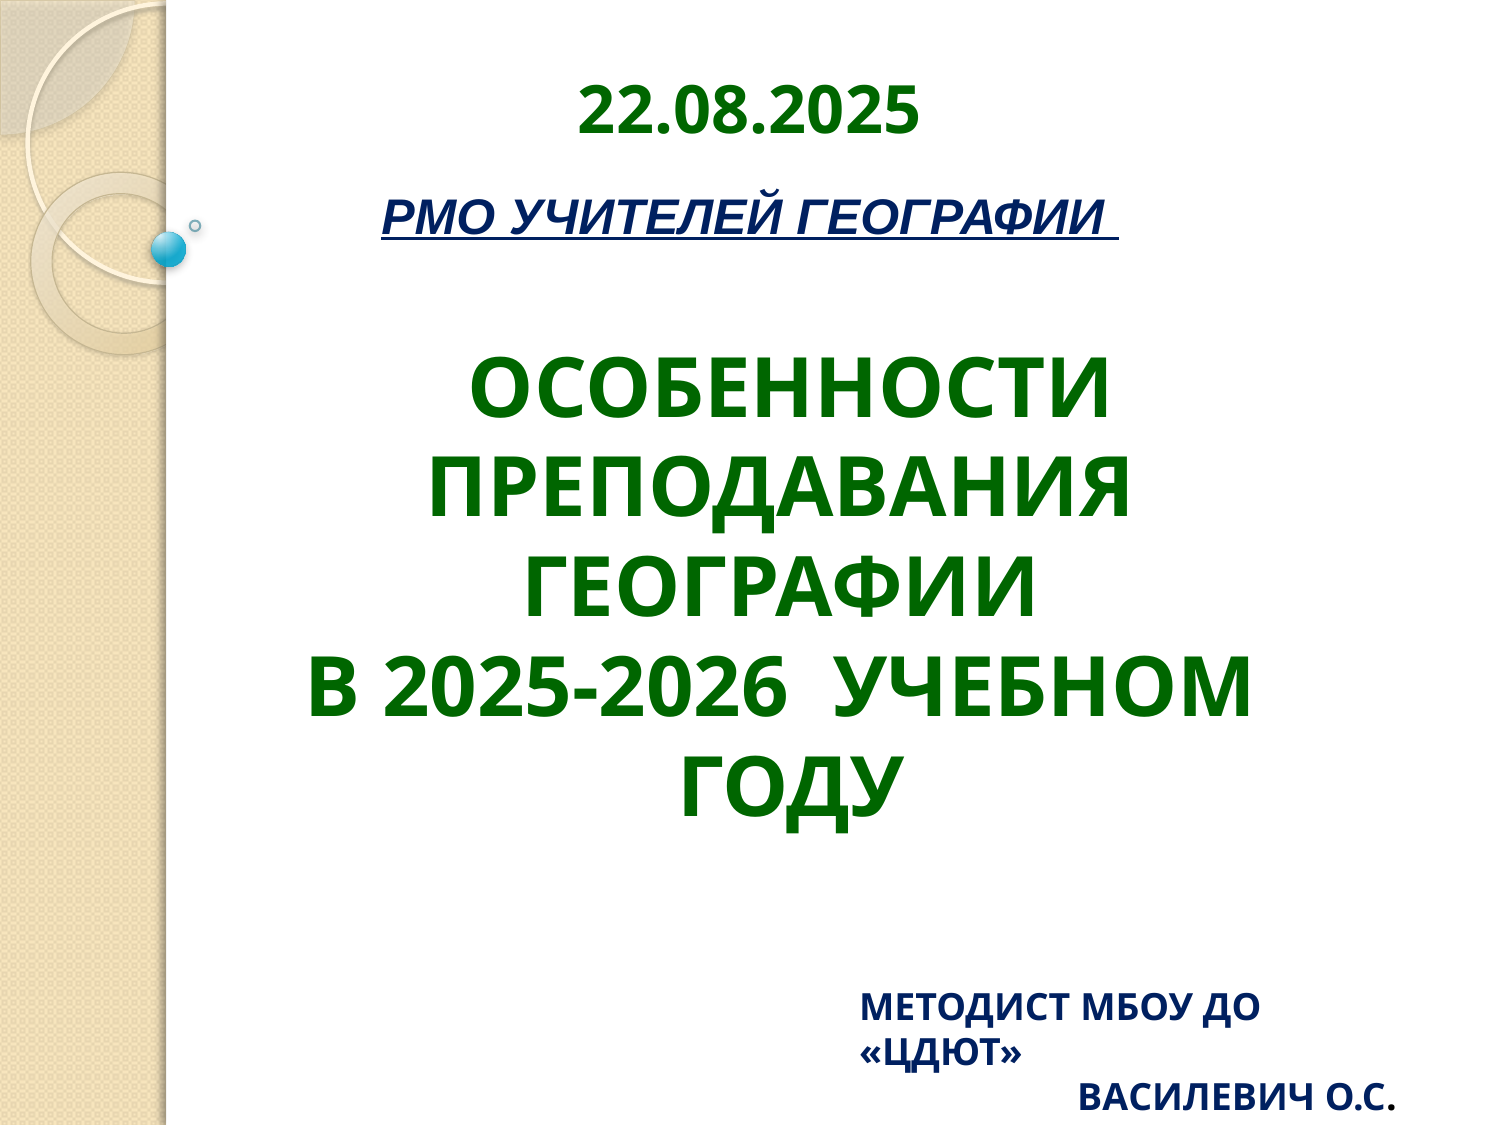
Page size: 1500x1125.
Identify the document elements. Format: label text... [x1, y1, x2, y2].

text_box РМО УЧИТЕЛЕЙ ГЕОГРАФИИ [64, 176, 1436, 252]
text_box ОСОБЕННОСТИ ПРЕПОДАВАНИЯ ГЕОГРАФИИ В 2025-2026 УЧЕБНОМ ГОДУ [171, 326, 1412, 841]
text_box 22.08.2025 [371, 59, 1128, 155]
text_box МЕТОДИСТ МБОУ ДО «ЦДЮТ» ВАСИЛЕВИЧ О.С. [844, 975, 1412, 1125]
